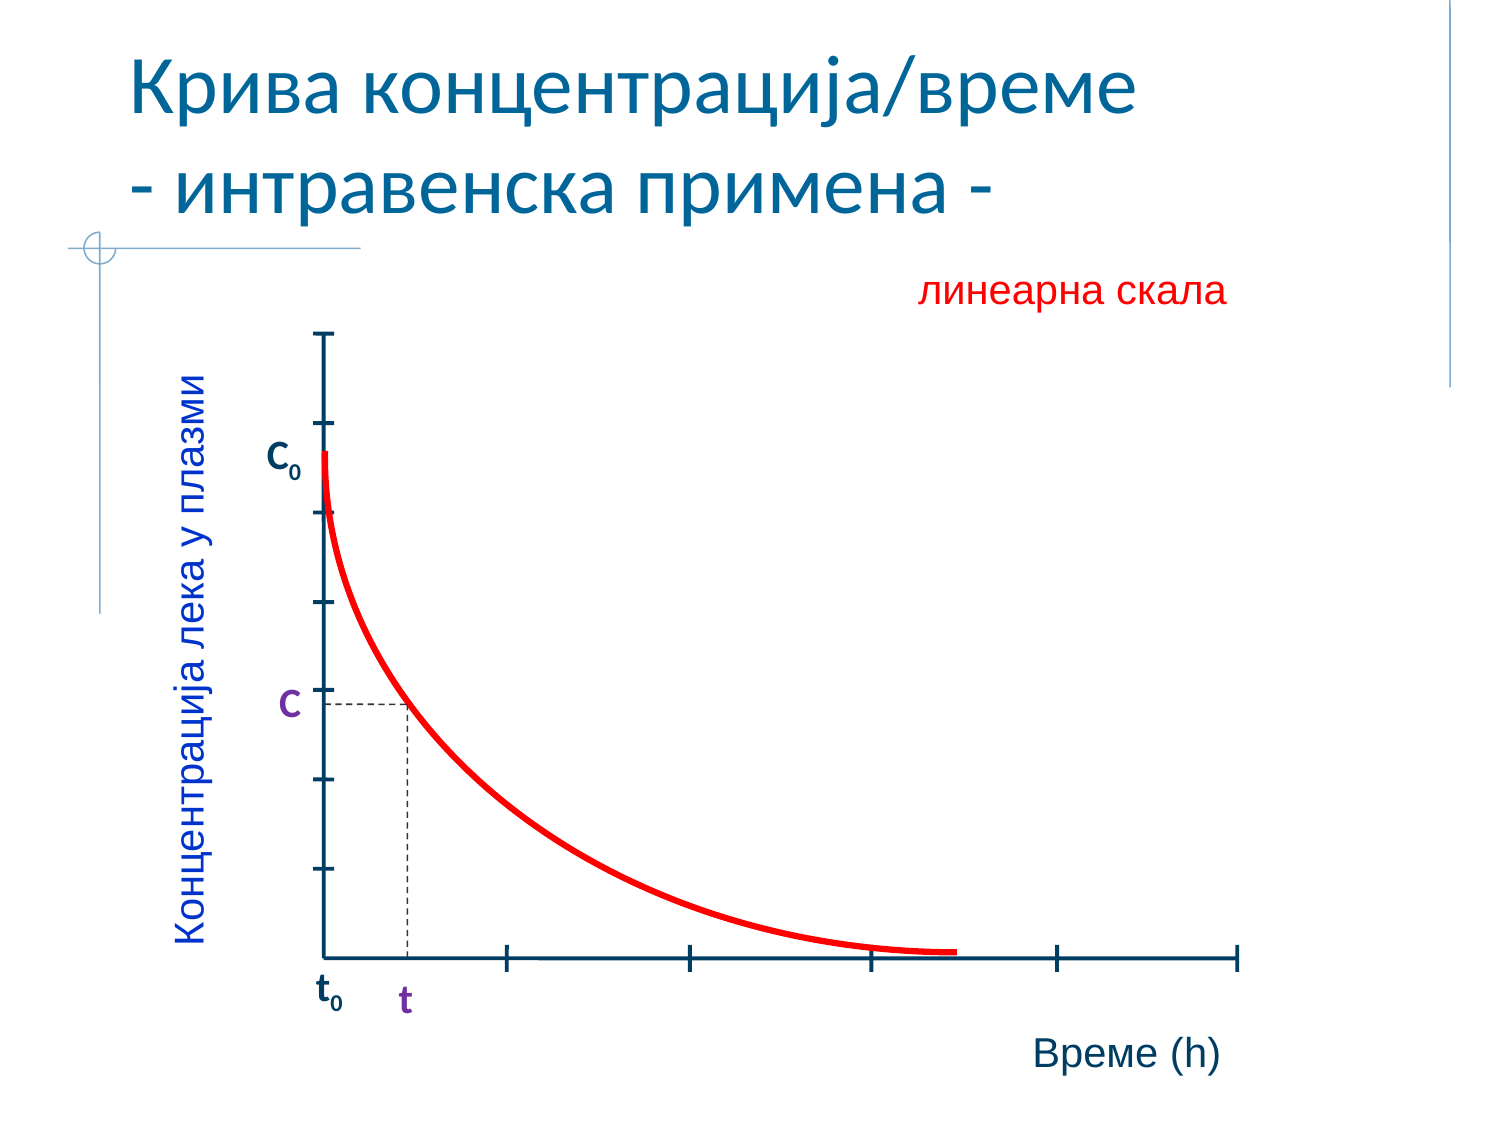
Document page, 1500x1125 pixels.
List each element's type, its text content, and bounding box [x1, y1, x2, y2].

text_box [324, 450, 957, 953]
text_box Концентрација лека у плазми [155, 288, 219, 960]
text_box C0 [174, 420, 316, 493]
text_box линеарна скала [903, 255, 1500, 321]
text_box t0 [301, 952, 538, 1024]
text_box C [174, 668, 316, 734]
text_box Време (h) [328, 1019, 1235, 1083]
text_box t [383, 964, 620, 1029]
title Крива концентрација/време - интравенска примена - [113, 49, 1436, 238]
